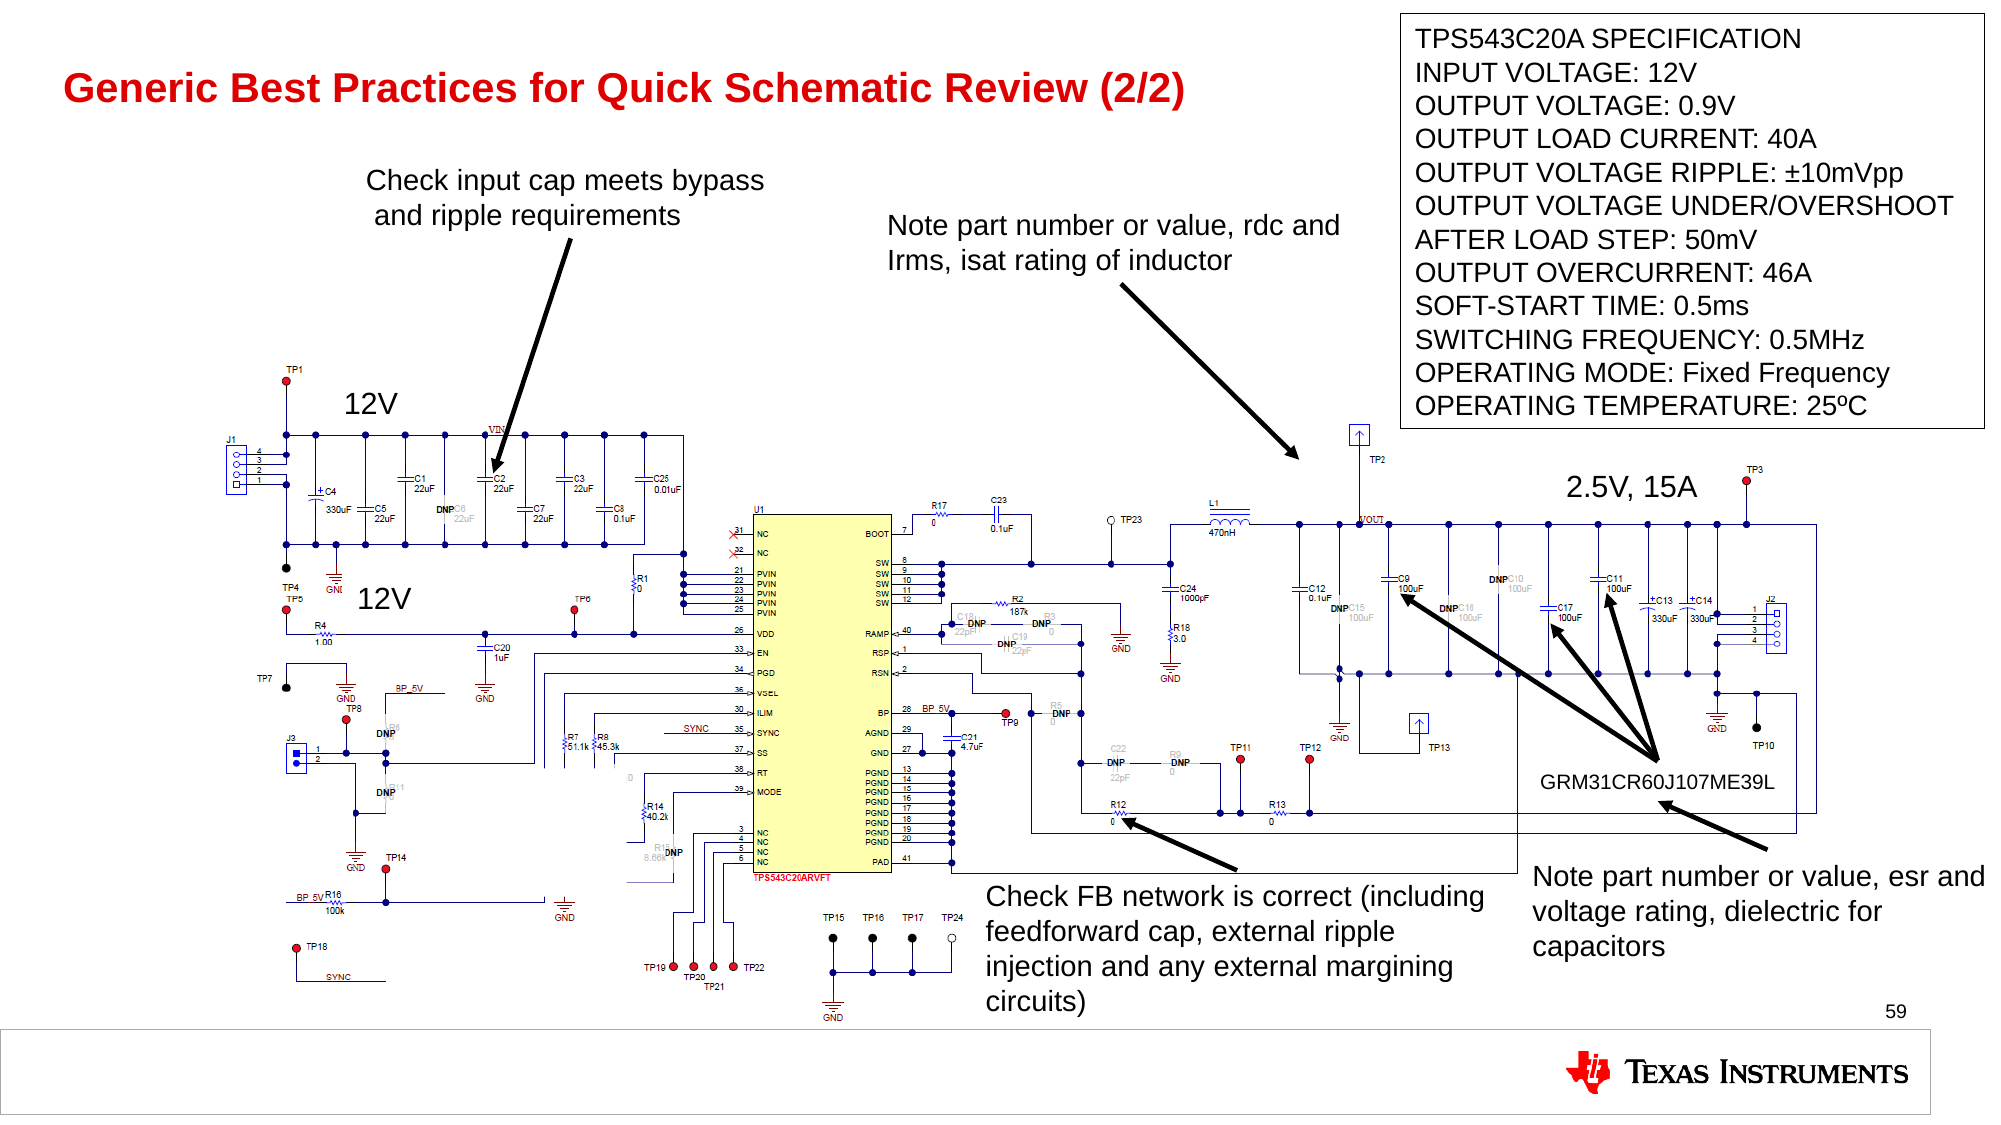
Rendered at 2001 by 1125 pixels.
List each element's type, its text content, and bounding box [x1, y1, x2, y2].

text_box Note part number or value, rdc and Irms, isat rating of inductor [872, 199, 1370, 284]
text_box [1399, 593, 1604, 762]
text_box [1120, 818, 1238, 871]
text_box Check input cap meets bypass and ripple requirements [351, 153, 791, 239]
text_box Note part number or value, esr and voltage rating, dielectric for capacitors [1837, 849, 2000, 1005]
title Generic Best Practices for Quick Schematic Review (2/2) [50, 23, 1400, 157]
slide_number 59 [1837, 1005, 1920, 1027]
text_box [493, 239, 571, 474]
picture [1566, 1051, 1908, 1094]
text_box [1606, 592, 1659, 761]
text_box TPS543C20A SPECIFICATION INPUT VOLTAGE: 12V OUTPUT VOLTAGE: 0.9V OUTPUT LOAD CURRENT: 40A OUTPUT VOLTAGE RIPPLE: ±10mVpp OUTPUT VOLTAGE UNDER/OVERSHOOT AFTER LOAD STEP: 50mV OUTPUT OVERCURRENT: 46A SOFT-START TIME: 0.5ms SWITCHING FREQUENCY: 0.5MHz OPERATING MODE: Fixed Frequency OPERATING TEMPERATURE: 25ºC [1400, 13, 1985, 429]
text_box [1657, 801, 1768, 850]
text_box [1120, 284, 1300, 460]
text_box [1550, 623, 1601, 761]
picture [219, 358, 1830, 1026]
